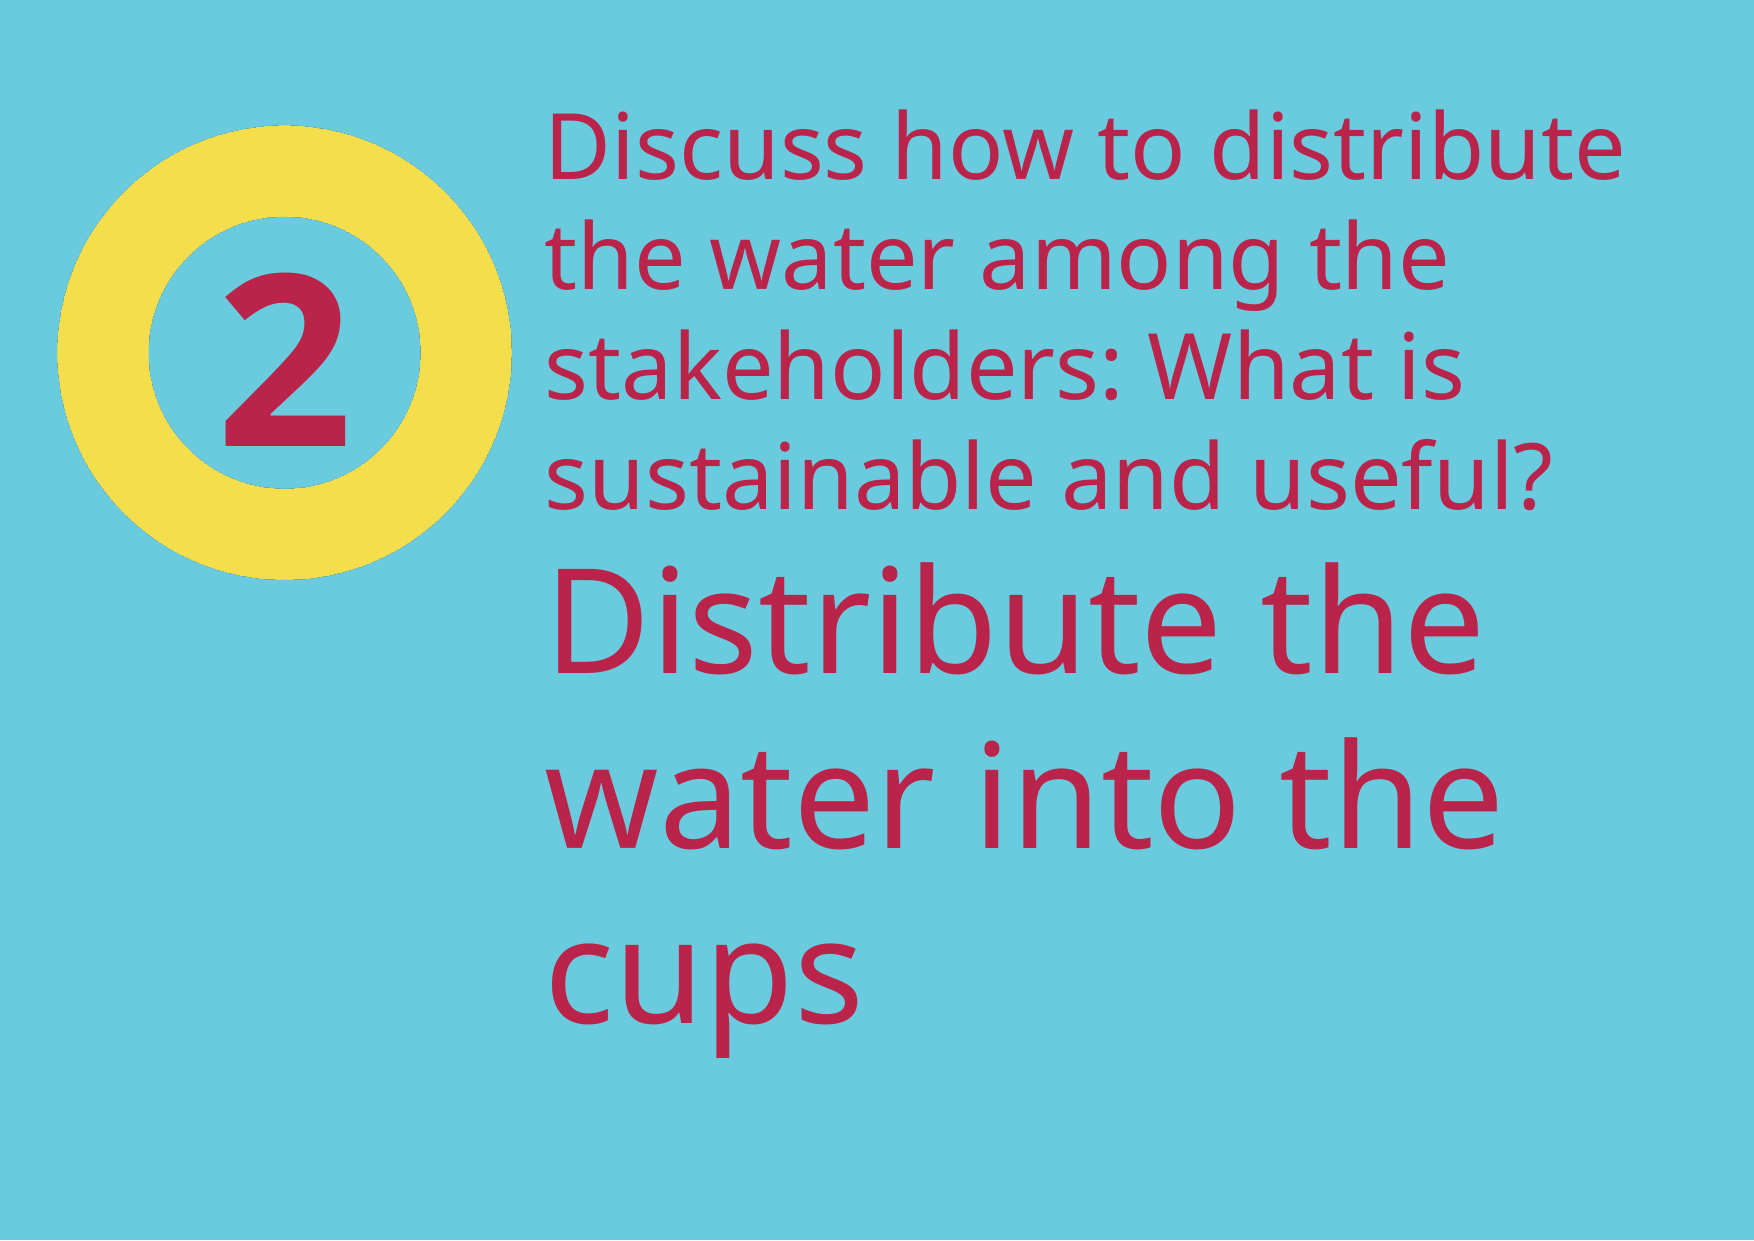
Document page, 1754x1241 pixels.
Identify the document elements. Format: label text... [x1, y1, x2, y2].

picture [57, 125, 512, 580]
text_box Discuss how to distribute the water among the stakeholders: What is sustainable and useful? Distribute the water into the cups [530, 80, 1715, 1060]
